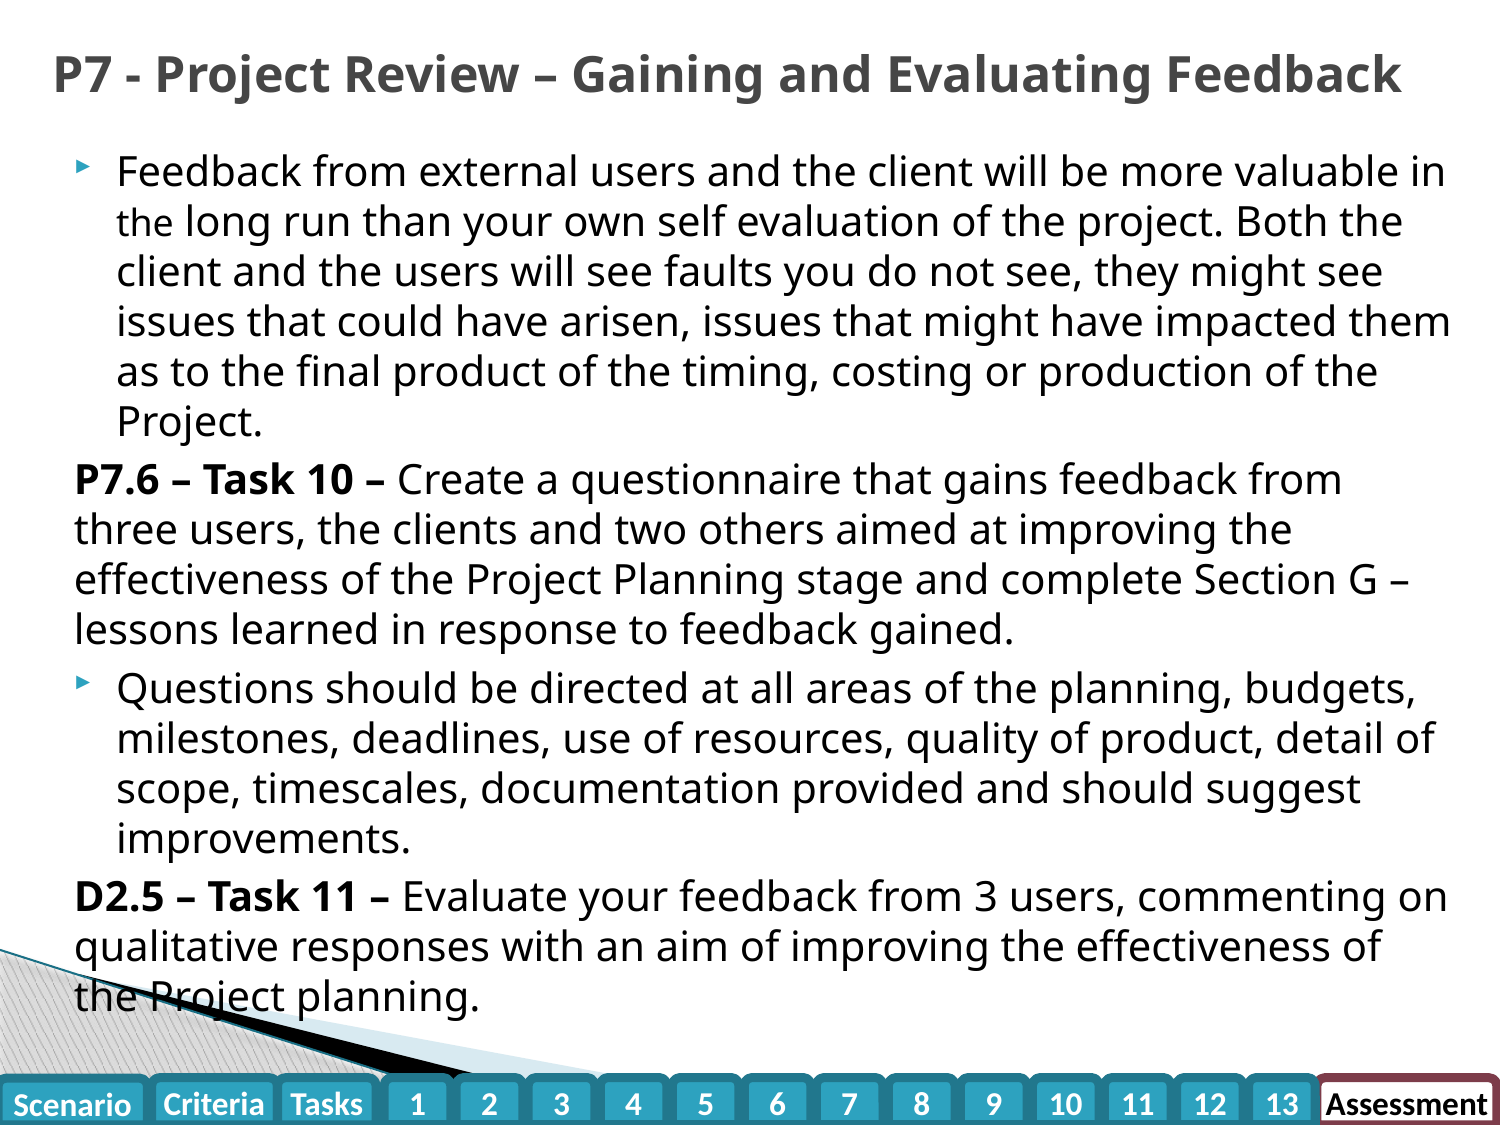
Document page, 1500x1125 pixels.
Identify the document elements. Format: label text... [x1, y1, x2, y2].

title P7 - Project Review – Gaining and Evaluating Feedback [37, 19, 1471, 126]
list Feedback from external users and the client will be more valuable in the long run than your own self evaluation of the project. Both the client and the users will see faults you do not see, they might see issues that could have arisen, issues that might have impacted them as to the final product of the timing, costing or production of the Project. P7.6 – Task 10 – Create a questionnaire that gains feedback from three users, the clients and two others aimed at improving the effectiveness of the Project Planning stage and complete Section G – lessons learned in response to feedback gained. Questions should be directed at all areas of the planning, budgets, milestones, deadlines, use of resources, quality of product, detail of scope, timescales, documentation provided and should suggest improvements. D2.5 – Task 11 – Evaluate your feedback from 3 users, commenting on qualitative responses with an aim of improving the effectiveness of the Project planning. [41, 137, 1471, 1035]
